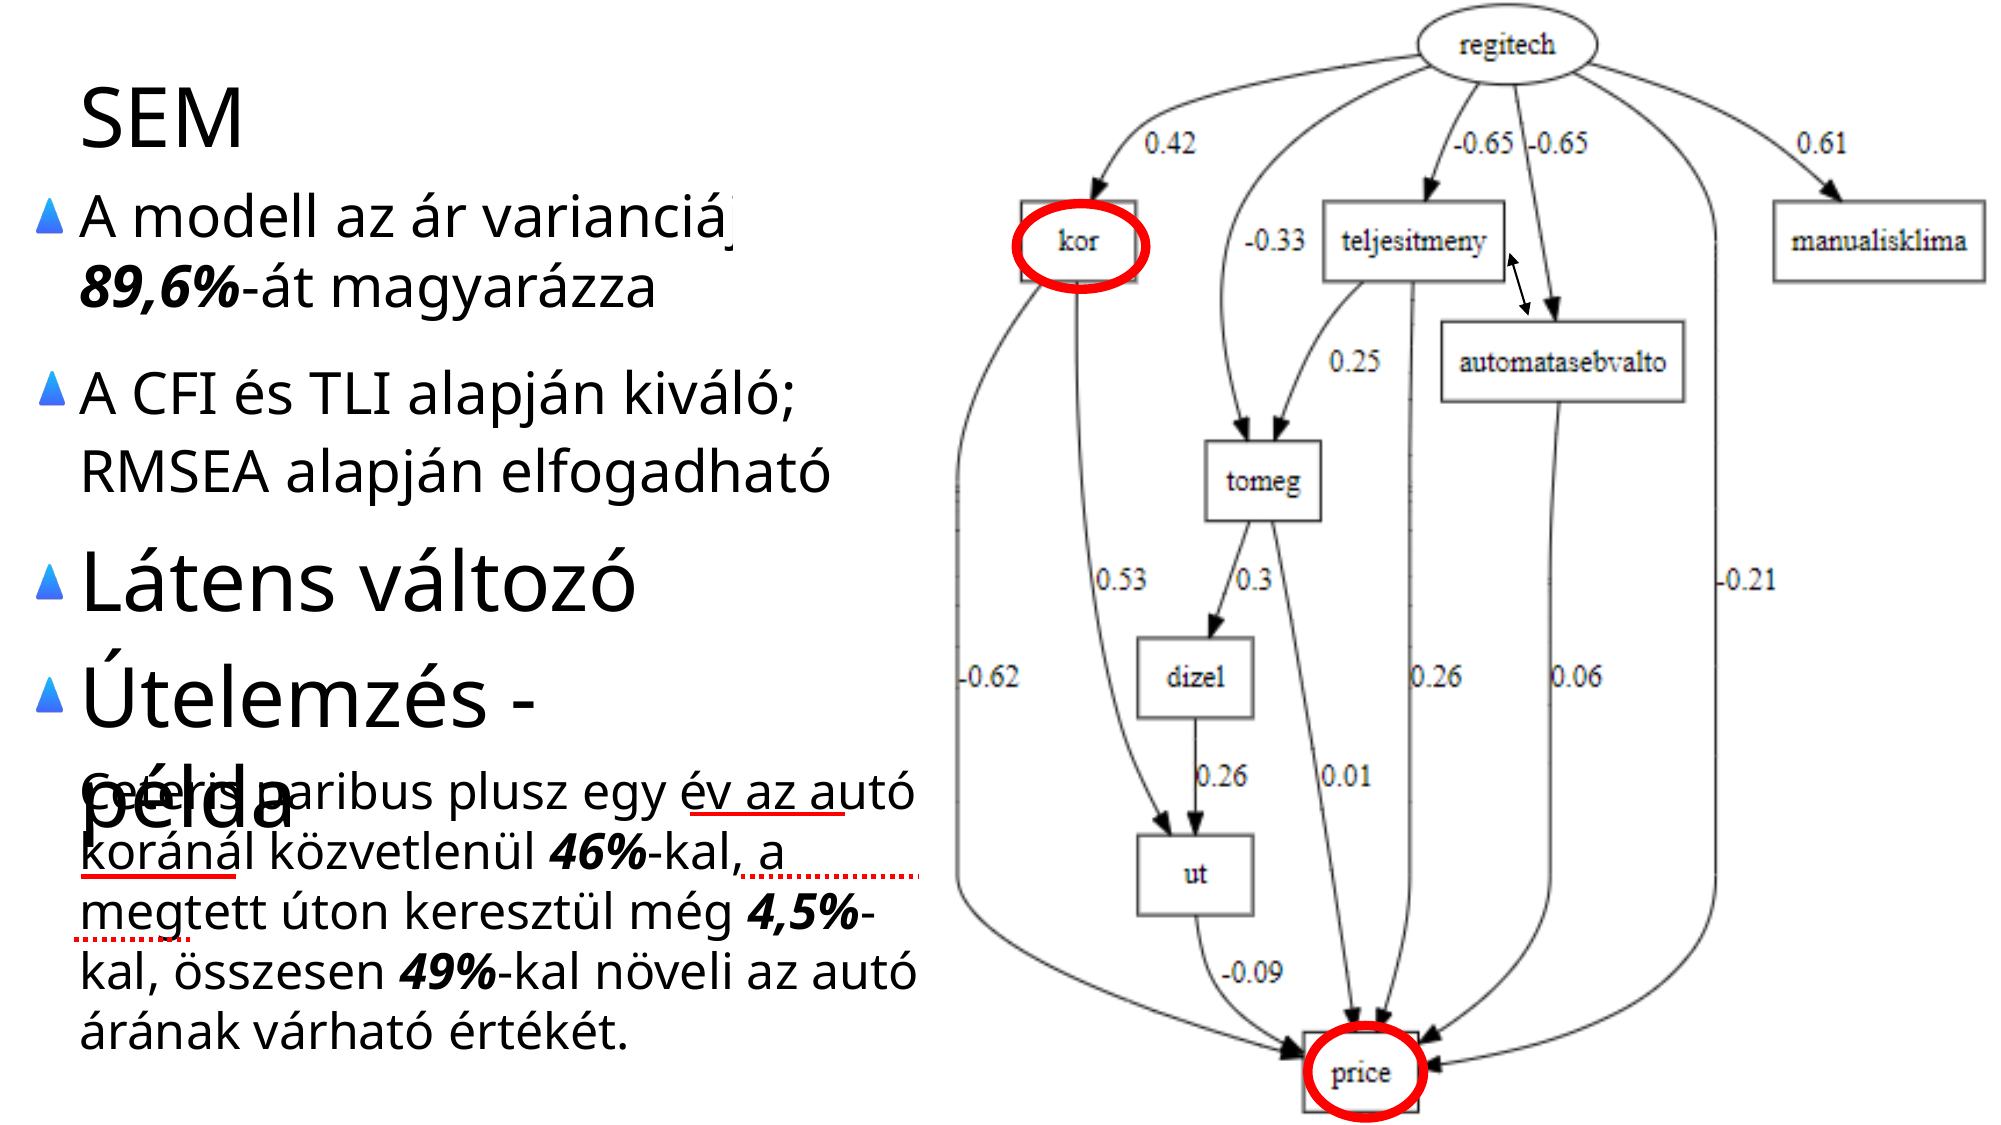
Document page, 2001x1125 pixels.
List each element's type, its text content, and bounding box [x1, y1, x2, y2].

picture [36, 561, 63, 602]
picture [36, 674, 63, 715]
text_box Útelemzés -példa [64, 636, 732, 751]
text_box Látens változó [64, 520, 732, 636]
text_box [63, 751, 938, 1071]
picture [36, 195, 63, 237]
text_box A CFI és TLI alapján kiváló; RMSEA alapján elfogadható [64, 348, 732, 514]
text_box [732, 0, 2000, 1124]
picture [38, 367, 66, 409]
text_box A modell az ár varianciájának 89,6%-át magyarázza [64, 171, 732, 327]
text_box SEM [64, 56, 333, 171]
